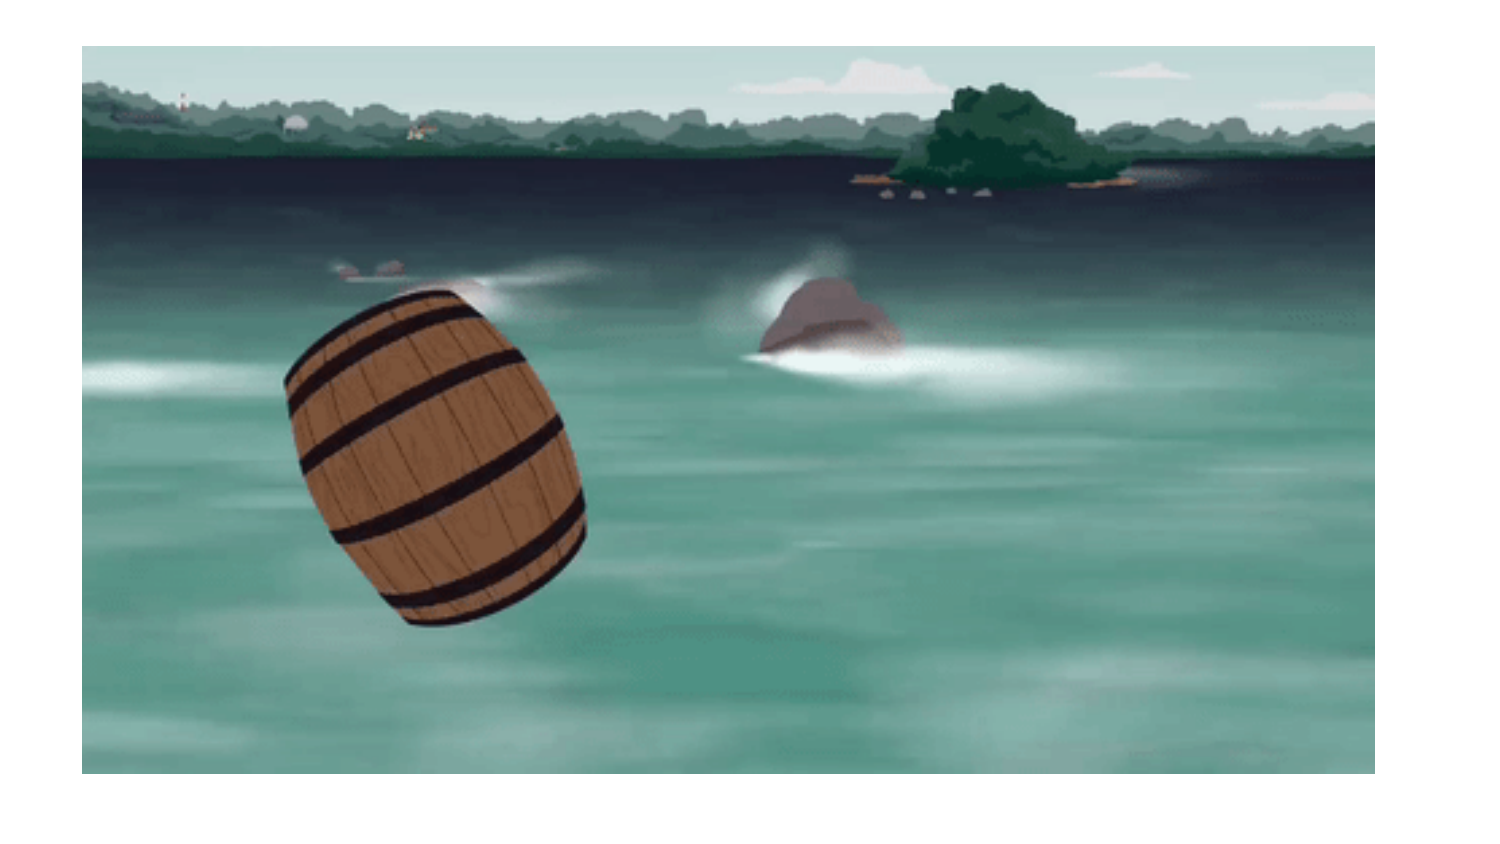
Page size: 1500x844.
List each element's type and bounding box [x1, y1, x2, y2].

picture [81, 45, 1376, 774]
